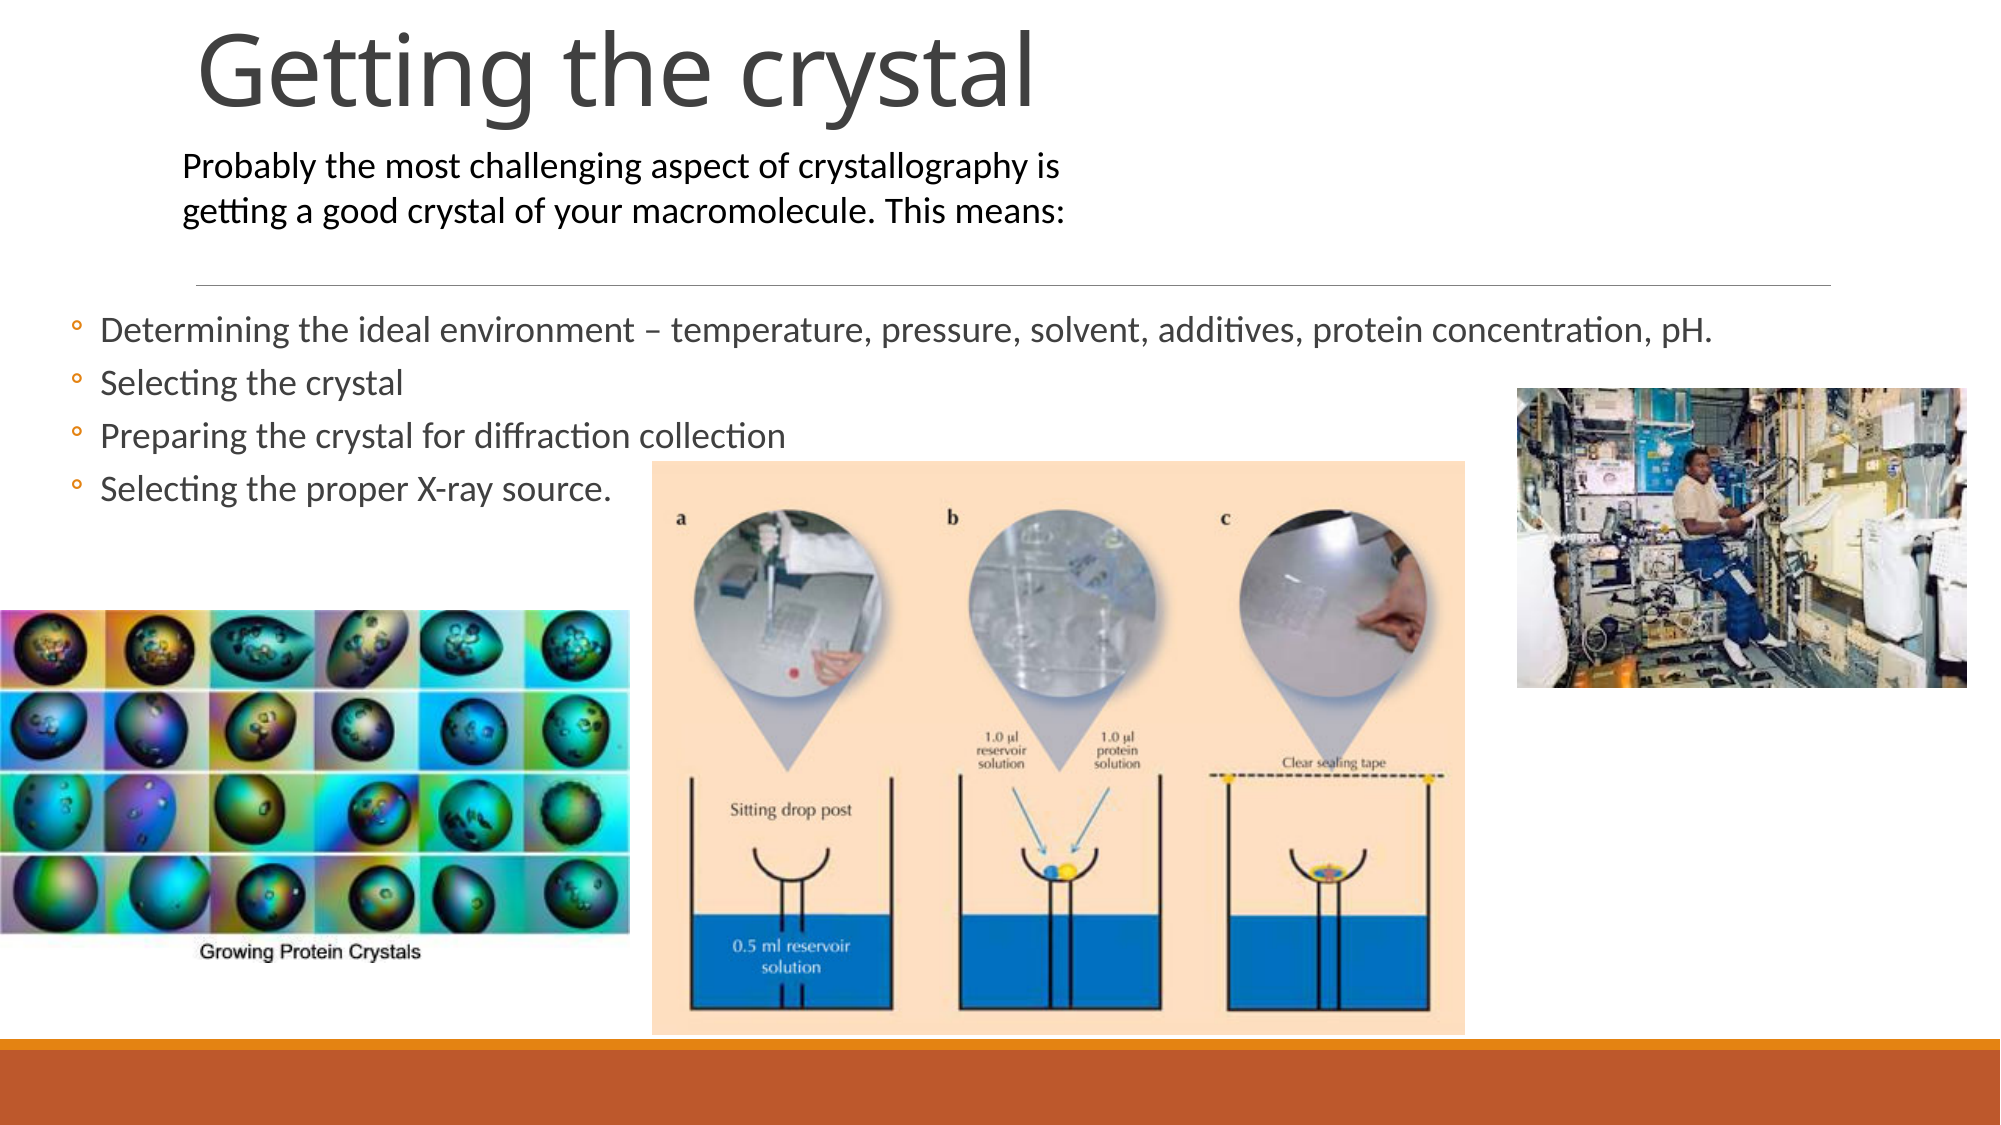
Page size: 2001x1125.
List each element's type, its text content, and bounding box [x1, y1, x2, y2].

picture [1517, 388, 1967, 688]
picture [651, 460, 1466, 1036]
title Getting the crystal [180, 0, 1830, 134]
text_box Probably the most challenging aspect of crystallography is getting a good crystal of your macromolecule. This means: [167, 133, 1166, 284]
picture [0, 609, 631, 964]
list Determining the ideal environment – temperature, pressure, solvent, additives, protein concentration, pH. Selecting the crystal Preparing the crystal for diffraction collection Selecting the proper X-ray source. [37, 302, 1830, 963]
